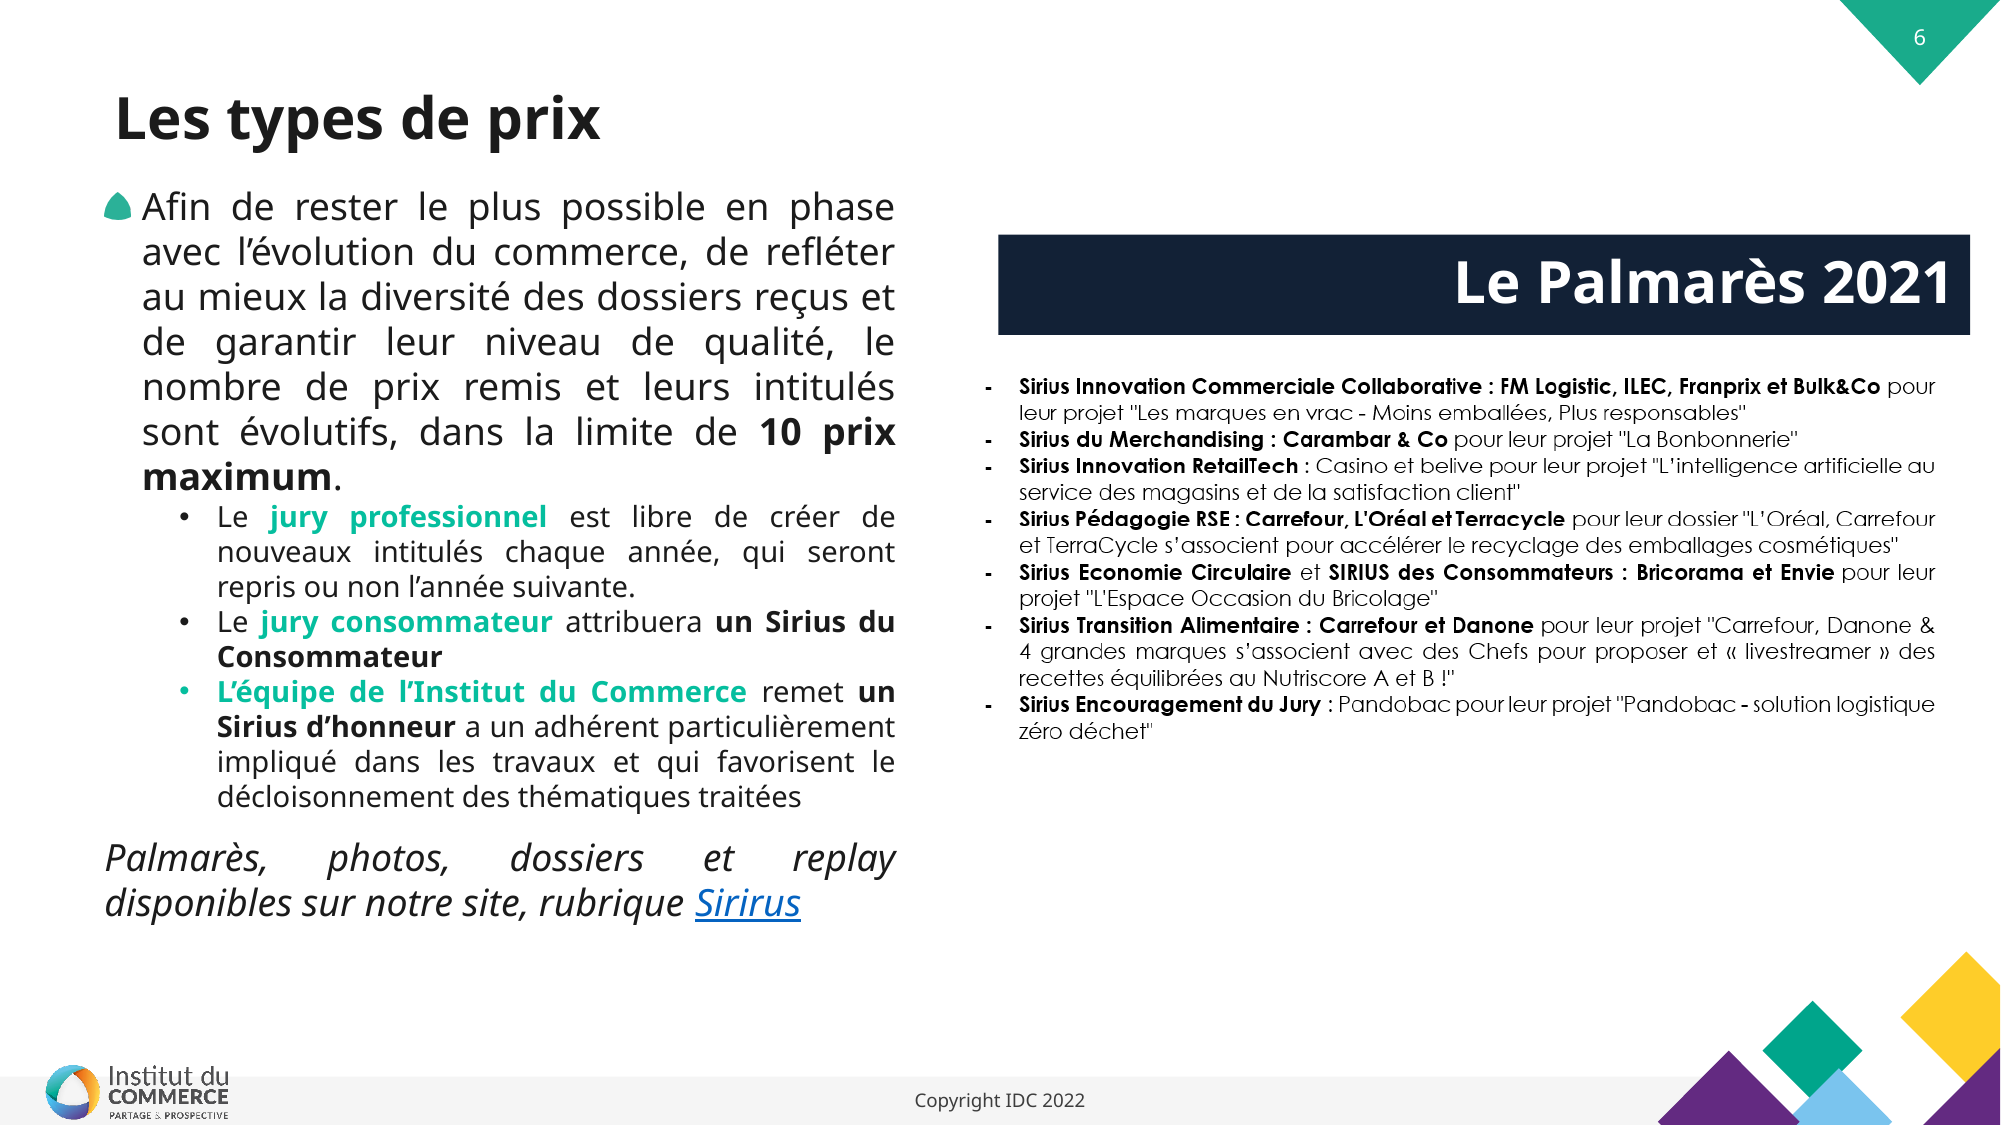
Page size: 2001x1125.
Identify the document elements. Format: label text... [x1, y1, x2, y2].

title Le Palmarès 2021 [998, 234, 1971, 335]
picture [950, 360, 1959, 747]
list Afin de rester le plus possible en phase avec l’évolution du commerce, de refléter au mieux la diversité des dossiers reçus et de garantir leur niveau de qualité, le nombre de prix remis et leurs intitulés sont évolutifs, dans la limite de 10 prix maximum. Le jury professionnel est libre de créer de nouveaux intitulés chaque année, qui seront repris ou non l’année suivante. Le jury consommateur attribuera un Sirius du Consommateur L’équipe de l’Institut du Commerce remet un Sirius d’honneur a un adhérent particulièrement impliqué dans les travaux et qui favorisent le décloisonnement des thématiques traitées Palmarès, photos, dossiers et replay disponibles sur notre site, rubrique Sirirus [89, 176, 911, 981]
picture [35, 1065, 238, 1125]
picture [104, 192, 131, 220]
text_box Les types de prix [114, 70, 1944, 171]
